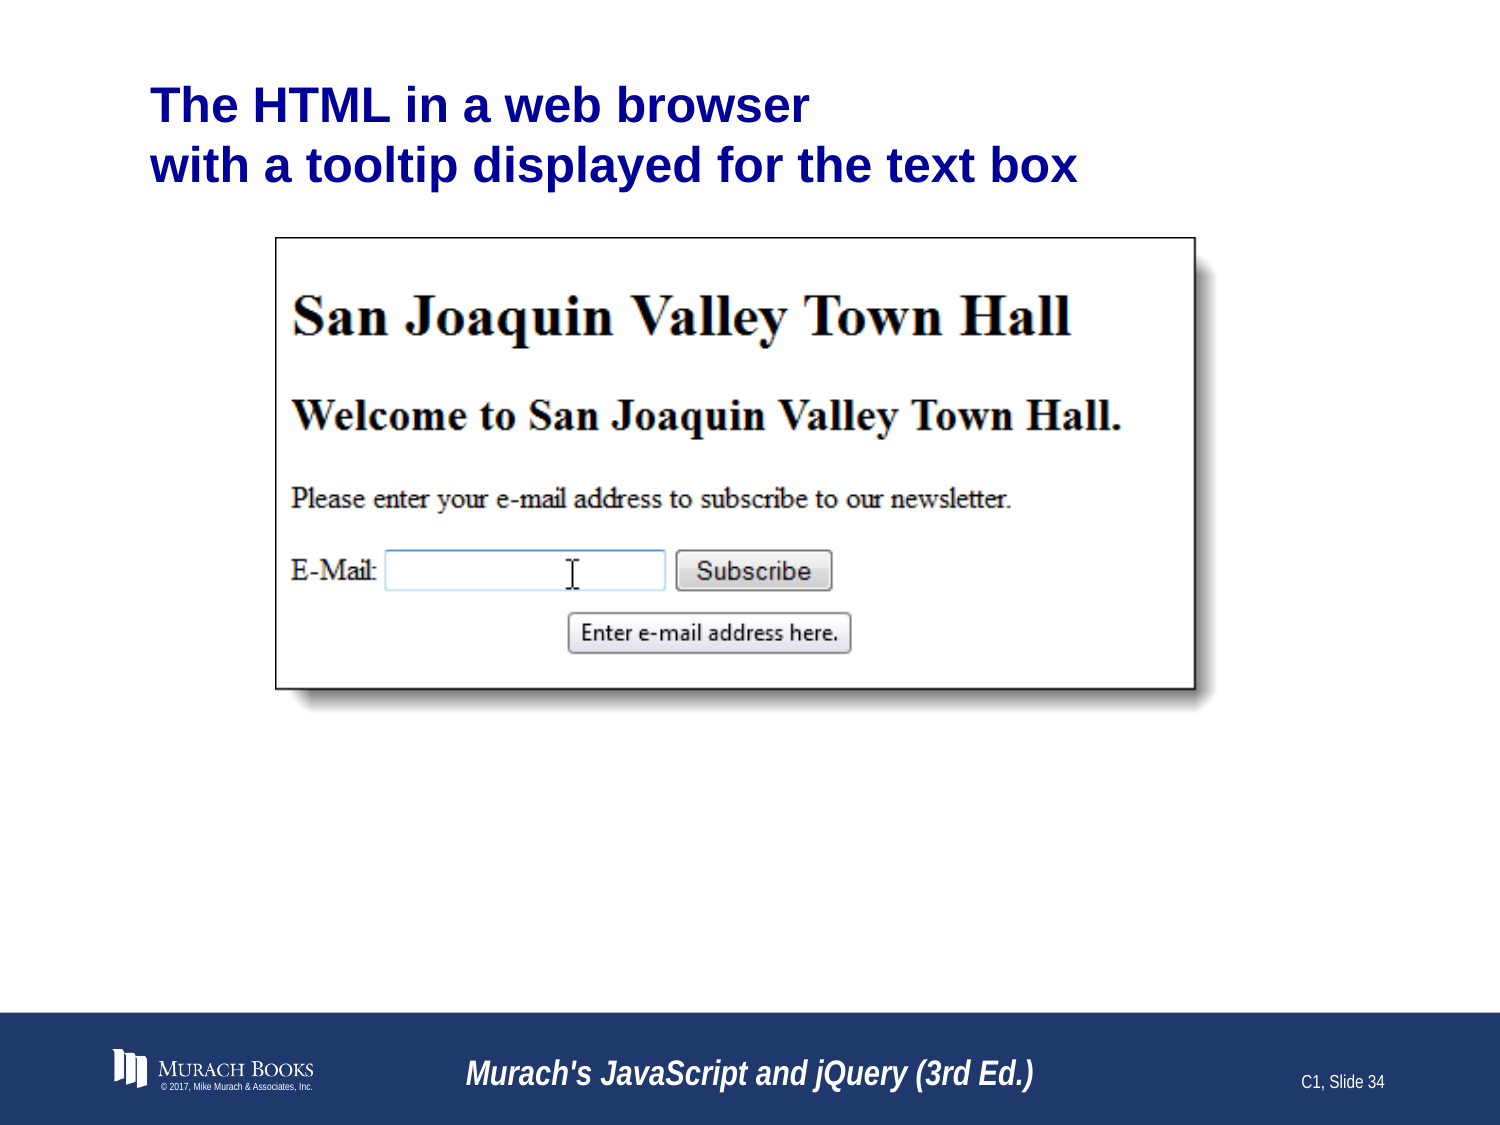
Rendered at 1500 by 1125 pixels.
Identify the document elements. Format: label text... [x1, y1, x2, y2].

title The HTML in a web browser with a tooltip displayed for the text box [150, 102, 1350, 164]
footer © 2017, Mike Murach & Associates, Inc. [12, 1025, 463, 1100]
slide_number C1, Slide 34 [1087, 1025, 1400, 1100]
slide_number Murach's JavaScript and jQuery (3rd Ed.) [463, 1025, 1050, 1100]
picture [274, 237, 1219, 715]
